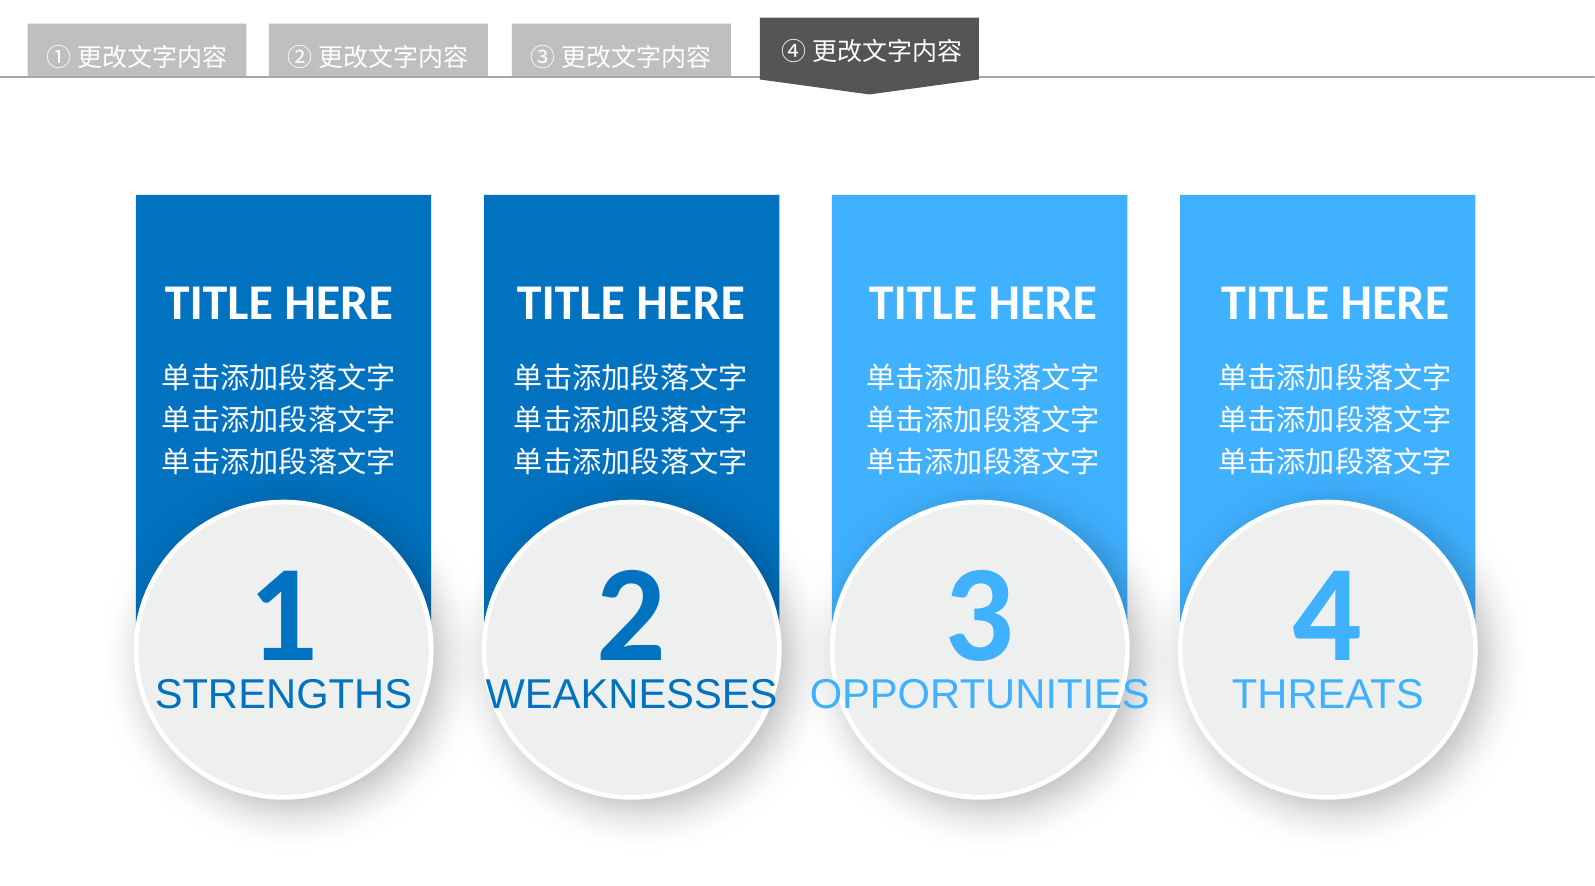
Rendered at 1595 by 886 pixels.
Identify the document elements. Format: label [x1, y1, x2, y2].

text_box [1179, 194, 1506, 739]
text_box [483, 194, 801, 739]
text_box [0, 23, 697, 77]
text_box [135, 194, 449, 739]
text_box [827, 501, 1133, 798]
text_box [702, 17, 1043, 95]
text_box [1047, 23, 1595, 77]
text_box [1179, 501, 1476, 798]
text_box [831, 194, 1154, 739]
text_box [135, 501, 432, 798]
text_box [483, 501, 780, 798]
